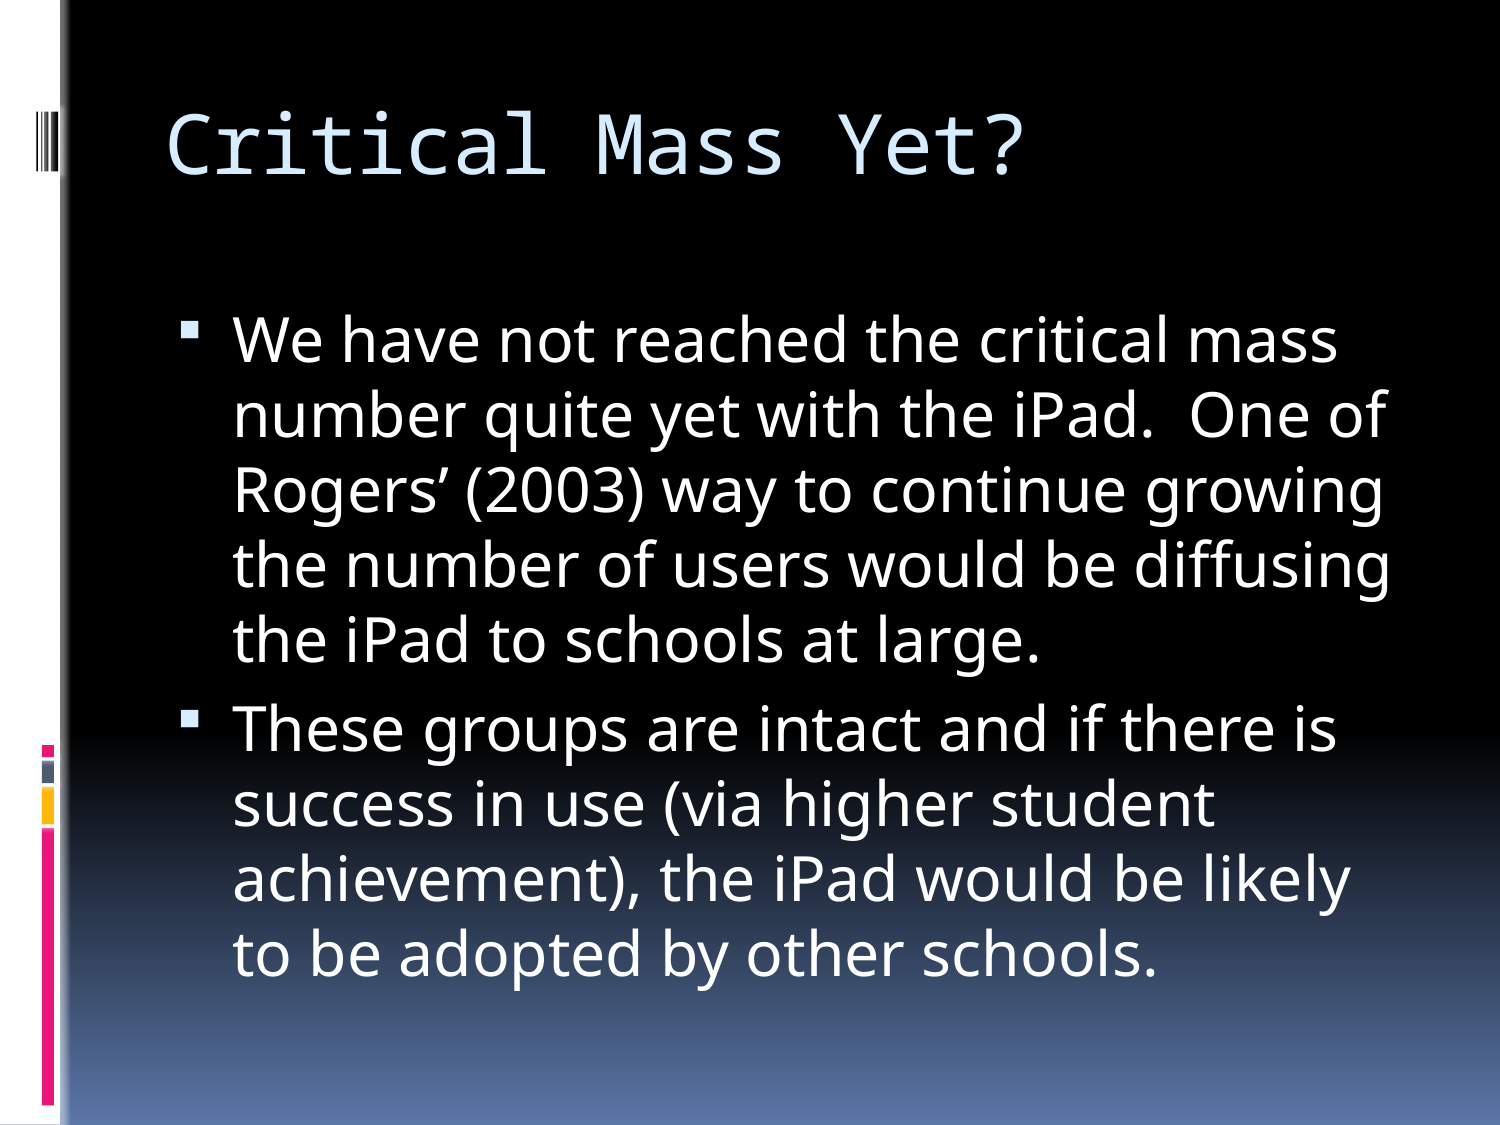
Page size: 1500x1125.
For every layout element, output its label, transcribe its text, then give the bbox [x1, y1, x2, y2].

title Critical Mass Yet? [150, 83, 1425, 234]
list We have not reached the critical mass number quite yet with the iPad. One of Rogers’ (2003) way to continue growing the number of users would be diffusing the iPad to schools at large. These groups are intact and if there is success in use (via higher student achievement), the iPad would be likely to be adopted by other schools. [150, 292, 1425, 1043]
